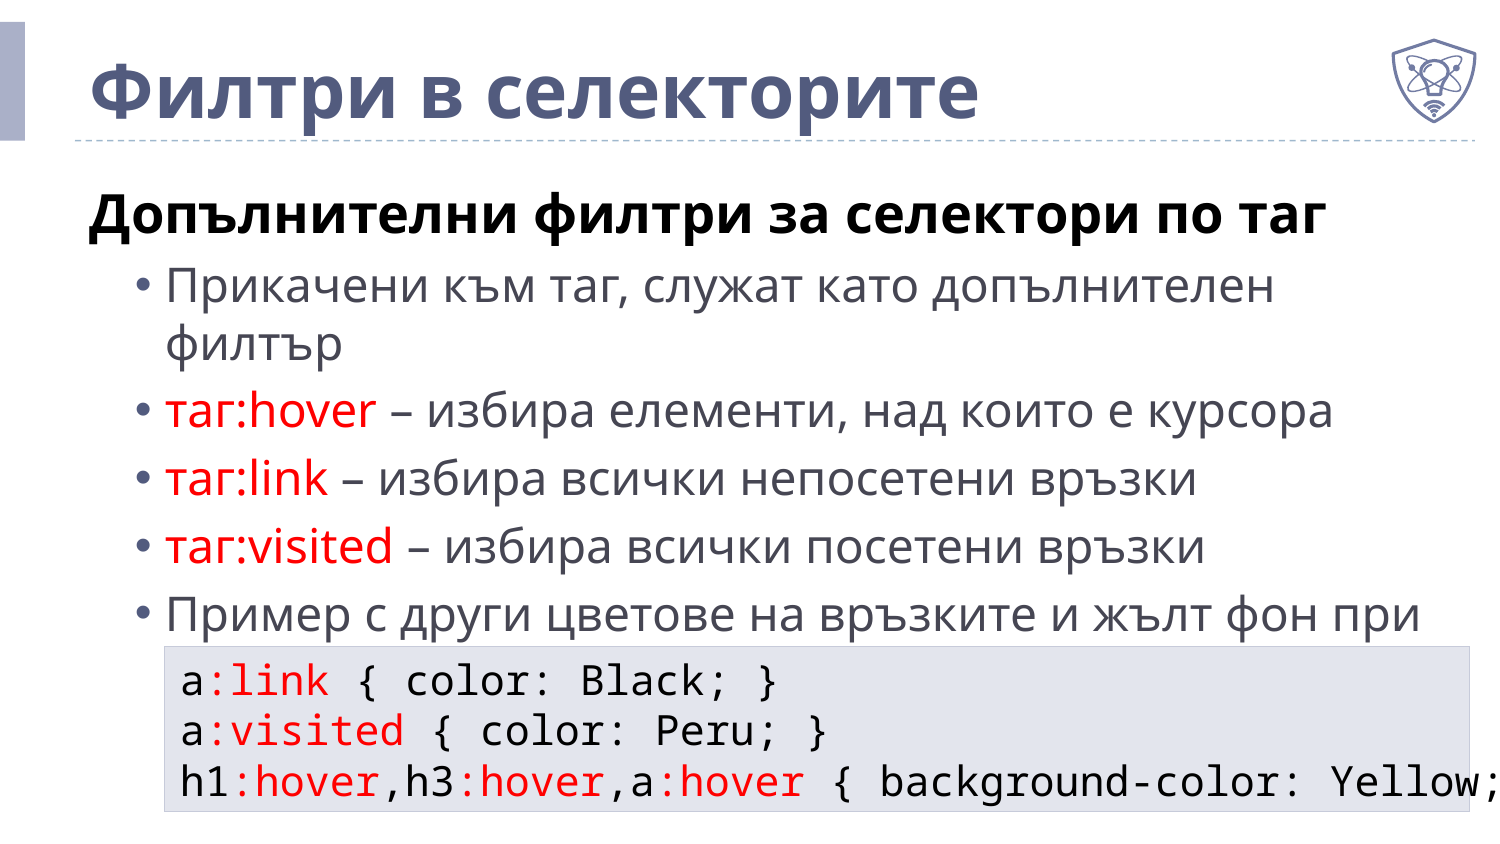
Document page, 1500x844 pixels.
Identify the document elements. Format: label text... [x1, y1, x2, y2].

title Филтри в селекторите [75, 18, 1475, 141]
list Допълнителни филтри за селектори по таг Прикачени към таг, служат като допълнителен филтър таг:hover – избира елементи, над които е курсора таг:link – избира всички непосетени връзки таг:visited – избира всички посетени връзки Пример с други цветове на връзките и жълт фон при преминаване над заглавие или връзка [75, 171, 1475, 835]
text_box a:link { color: Black; } a:visited { color: Peru; } h1:hover,h3:hover,a:hover { background-color: Yellow; } [164, 646, 1470, 812]
